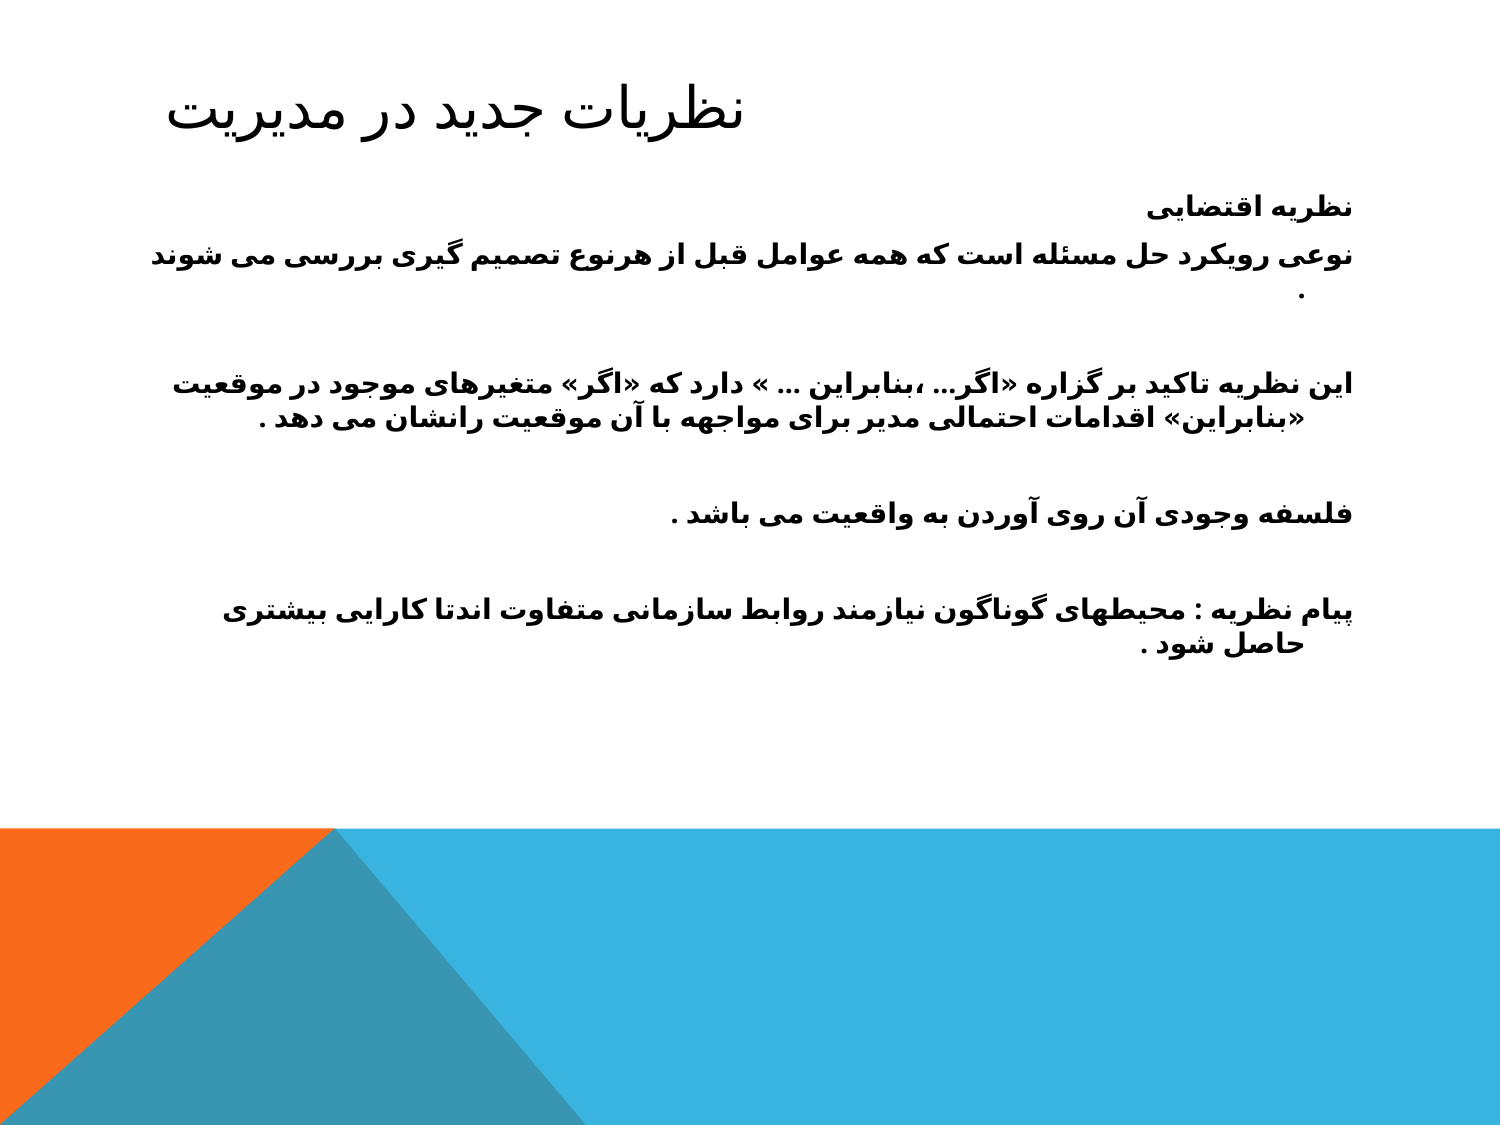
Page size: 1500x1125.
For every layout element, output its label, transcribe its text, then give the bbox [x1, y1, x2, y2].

title نظریات جدید در مدیریت [135, 60, 1369, 150]
list نظریه اقتضایی نوعی رویکرد حل مسئله است که همه عوامل قبل از هرنوع تصمیم گیری بررسی می شوند . این نظریه تاکید بر گزاره «اگر... ،بنابراین ... » دارد که «اگر» متغیرهای موجود در موقعیت «بنابراین» اقدامات احتمالی مدیر برای مواجهه با آن موقعیت رانشان می دهد . فلسفه وجودی آن روی آوردن به واقعیت می باشد . پیام نظریه : محیطهای گوناگون نیازمند روابط سازمانی متفاوت اندتا کارایی بیشتری حاصل شود . [135, 180, 1369, 768]
